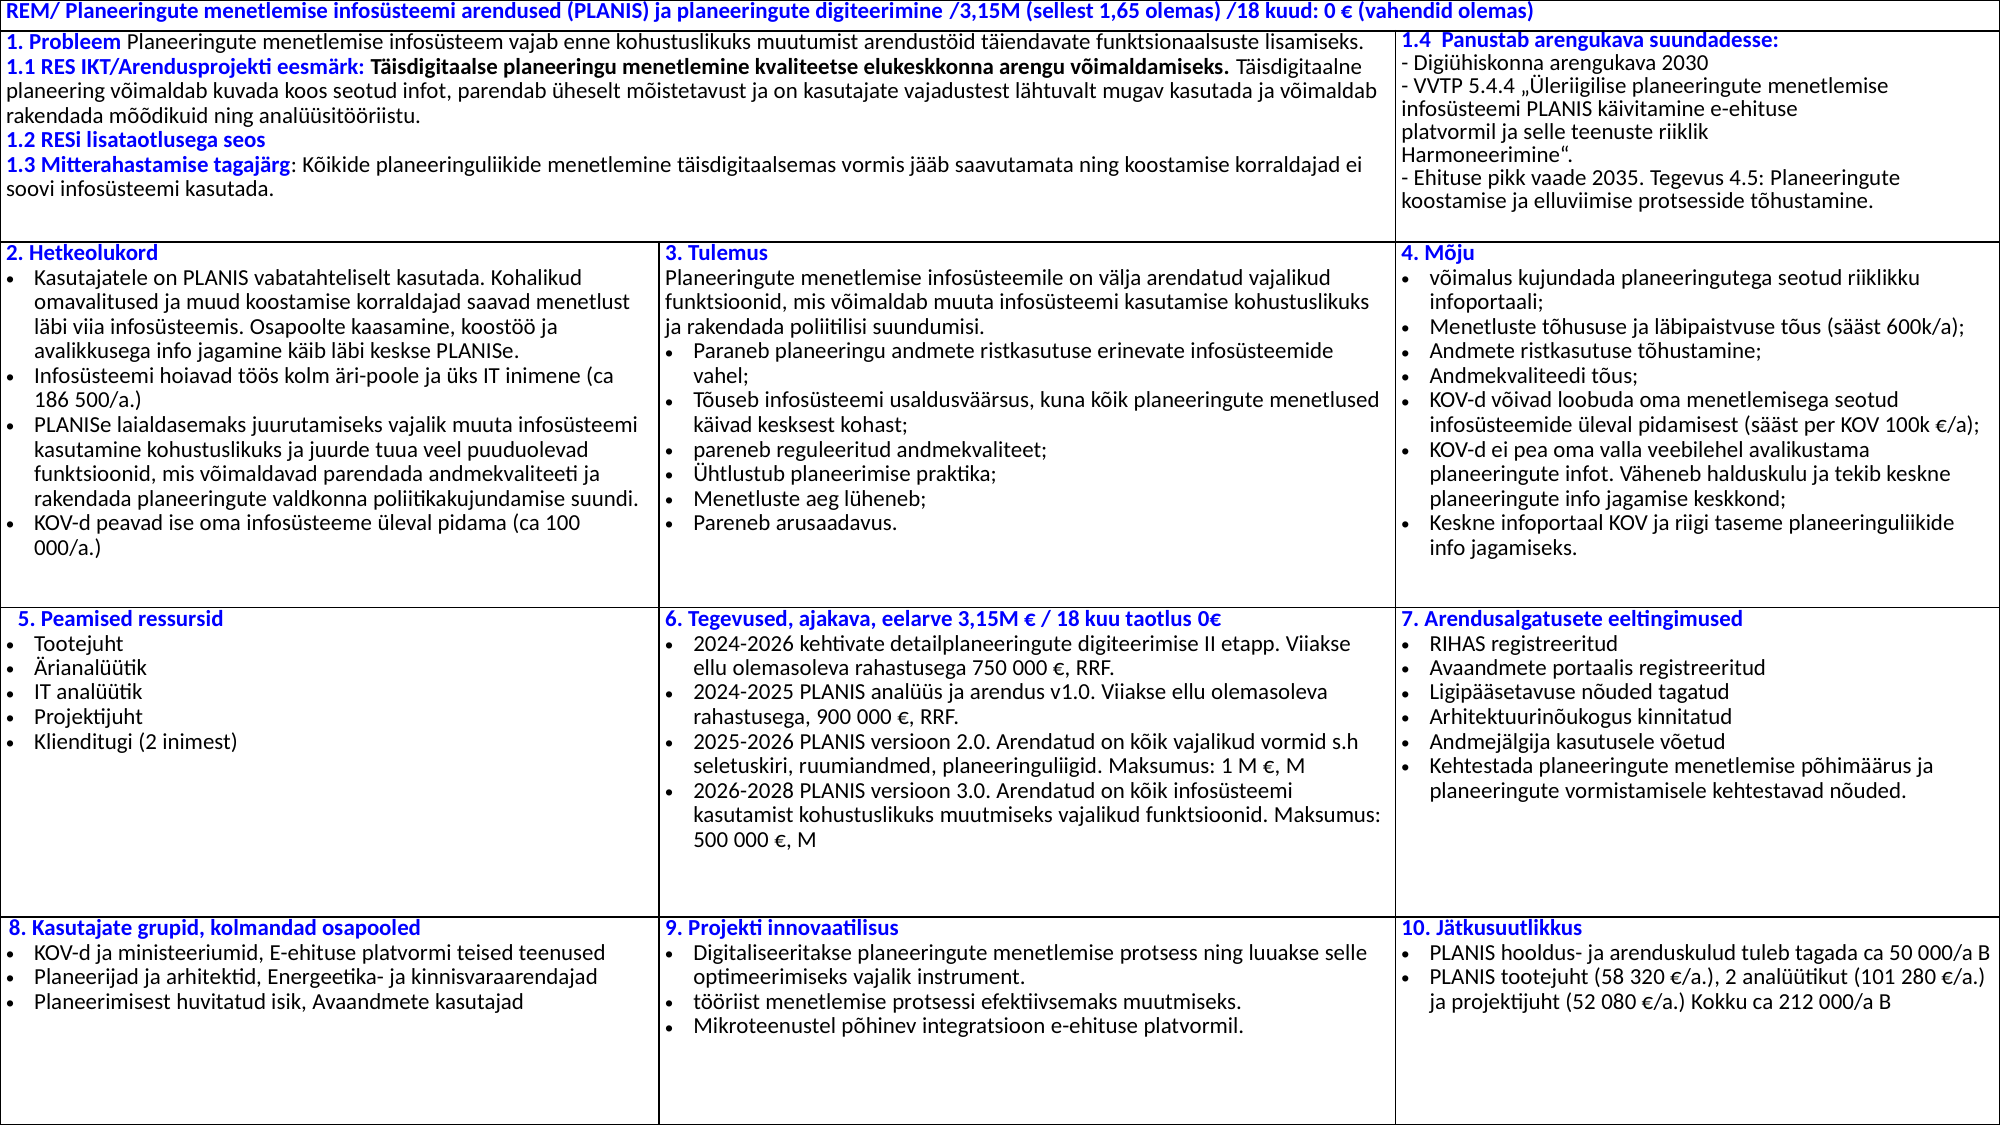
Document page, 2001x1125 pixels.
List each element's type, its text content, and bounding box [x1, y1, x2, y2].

table_cell 10. Jätkusuutlikkus PLANIS hooldus- ja arenduskulud tuleb tagada ca 50 000/a B PLANIS tootejuht (58 320 €/a.), 2 analüütikut (101 280 €/a.) ja projektijuht (52 080 €/a.) Kokku ca 212 000/a B [1396, 918, 1999, 1124]
table_cell 4. Mõju võimalus kujundada planeeringutega seotud riiklikku infoportaali; Menetluste tõhususe ja läbipaistvuse tõus (sääst 600k/a); Andmete ristkasutuse tõhustamine; Andmekvaliteedi tõus; KOV-d võivad loobuda oma menetlemisega seotud infosüsteemide üleval pidamisest (sääst per KOV 100k €/a); KOV-d ei pea oma valla veebilehel avalikustama planeeringute infot. Väheneb halduskulu ja tekib keskne planeeringute info jagamise keskkond; Keskne infoportaal KOV ja riigi taseme planeeringuliikide info jagamiseks. [1396, 243, 1999, 607]
table_cell 1.4 Panustab arengukava suundadesse: - Digiühiskonna arengukava 2030 - VVTP 5.4.4 „Üleriigilise planeeringute menetlemise infosüsteemi PLANIS käivitamine e-ehituse platvormil ja selle teenuste riiklik Harmoneerimine“. - Ehituse pikk vaade 2035. Tegevus 4.5: Planeeringute koostamise ja elluviimise protsesside tõhustamine. [1396, 32, 1999, 241]
table_cell 8. Kasutajate grupid, kolmandad osapooled KOV-d ja ministeeriumid, E-ehituse platvormi teised teenused Planeerijad ja arhitektid, Energeetika- ja kinnisvaraarendajad Planeerimisest huvitatud isik, Avaandmete kasutajad [1, 918, 658, 1124]
table_cell 3. Tulemus Planeeringute menetlemise infosüsteemile on välja arendatud vajalikud funktsioonid, mis võimaldab muuta infosüsteemi kasutamise kohustuslikuks ja rakendada poliitilisi suundumisi. Paraneb planeeringu andmete ristkasutuse erinevate infosüsteemide vahel; Tõuseb infosüsteemi usaldusväärsus, kuna kõik planeeringute menetlused käivad kesksest kohast; pareneb reguleeritud andmekvaliteet; Ühtlustub planeerimise praktika; Menetluste aeg lüheneb; Pareneb arusaadavus. [660, 243, 1395, 607]
table_cell 9. Projekti innovaatilisus Digitaliseeritakse planeeringute menetlemise protsess ning luuakse selle optimeerimiseks vajalik instrument. tööriist menetlemise protsessi efektiivsemaks muutmiseks. Mikroteenustel põhinev integratsioon e-ehituse platvormil. [660, 918, 1395, 1124]
table_cell 6. Tegevused, ajakava, eelarve 3,15M € / 18 kuu taotlus 0€ 2024-2026 kehtivate detailplaneeringute digiteerimise II etapp. Viiakse ellu olemasoleva rahastusega 750 000 €, RRF. 2024-2025 PLANIS analüüs ja arendus v1.0. Viiakse ellu olemasoleva rahastusega, 900 000 €, RRF. 2025-2026 PLANIS versioon 2.0. Arendatud on kõik vajalikud vormid s.h seletuskiri, ruumiandmed, planeeringuliigid. Maksumus: 1 M €, M 2026-2028 PLANIS versioon 3.0. Arendatud on kõik infosüsteemi kasutamist kohustuslikuks muutmiseks vajalikud funktsioonid. Maksumus: 500 000 €, M [660, 608, 1395, 916]
table_header REM/ Planeeringute menetlemise infosüsteemi arendused (PLANIS) ja planeeringute digiteerimine /3,15M (sellest 1,65 olemas) /18 kuud: 0 € (vahendid olemas) [1, 1, 1999, 30]
table_cell 2. Hetkeolukord Kasutajatele on PLANIS vabatahteliselt kasutada. Kohalikud omavalitused ja muud koostamise korraldajad saavad menetlust läbi viia infosüsteemis. Osapoolte kaasamine, koostöö ja avalikkusega info jagamine käib läbi keskse PLANISe. Infosüsteemi hoiavad töös kolm äri-poole ja üks IT inimene (ca 186 500/a.) PLANISe laialdasemaks juurutamiseks vajalik muuta infosüsteemi kasutamine kohustuslikuks ja juurde tuua veel puuduolevad funktsioonid, mis võimaldavad parendada andmekvaliteeti ja rakendada planeeringute valdkonna poliitikakujundamise suundi. KOV-d peavad ise oma infosüsteeme üleval pidama (ca 100 000/a.) [1, 243, 658, 607]
table_cell 1. Probleem Planeeringute menetlemise infosüsteem vajab enne kohustuslikuks muutumist arendustöid täiendavate funktsionaalsuste lisamiseks. 1.1 RES IKT/Arendusprojekti eesmärk: Täisdigitaalse planeeringu menetlemine kvaliteetse elukeskkonna arengu võimaldamiseks. Täisdigitaalne planeering võimaldab kuvada koos seotud infot, parendab üheselt mõistetavust ja on kasutajate vajadustest lähtuvalt mugav kasutada ja võimaldab rakendada mõõdikuid ning analüüsitööriistu. 1.2 RESi lisataotlusega seos 1.3 Mitterahastamise tagajärg: Kõikide planeeringuliikide menetlemine täisdigitaalsemas vormis jääb saavutamata ning koostamise korraldajad ei soovi infosüsteemi kasutada. [1, 32, 1395, 241]
table_cell 5. Peamised ressursid Tootejuht Ärianalüütik IT analüütik Projektijuht Klienditugi (2 inimest) [1, 608, 658, 916]
table_cell 7. Arendusalgatusete eeltingimused RIHAS registreeritud Avaandmete portaalis registreeritud Ligipääsetavuse nõuded tagatud Arhitektuurinõukogus kinnitatud Andmejälgija kasutusele võetud Kehtestada planeeringute menetlemise põhimäärus ja planeeringute vormistamisele kehtestavad nõuded. [1396, 608, 1999, 916]
